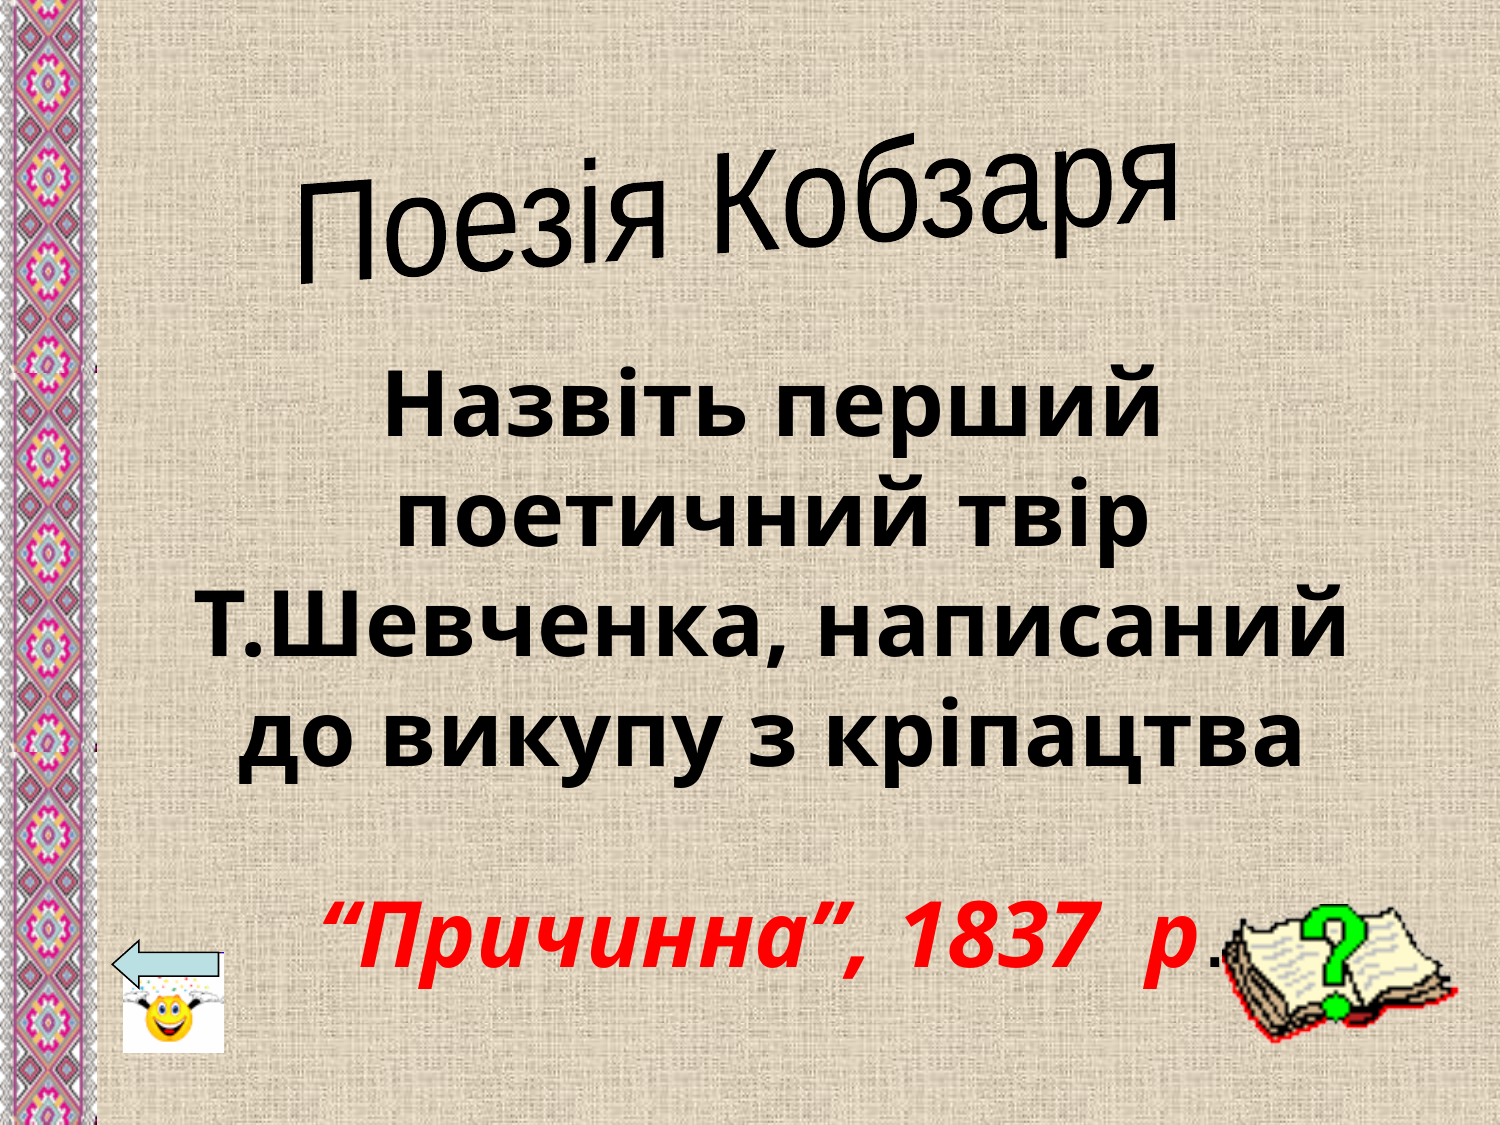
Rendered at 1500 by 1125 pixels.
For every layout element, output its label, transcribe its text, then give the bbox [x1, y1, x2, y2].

text_box [128, 940, 139, 950]
text_box Назвіть перший поетичний твір Т.Шевченка, написаний до викупу з кріпацтва [135, 444, 1411, 686]
picture [0, 0, 1500, 1125]
text_box “Причинна”, 1837 р. [135, 810, 1411, 1052]
text_box [112, 959, 118, 970]
